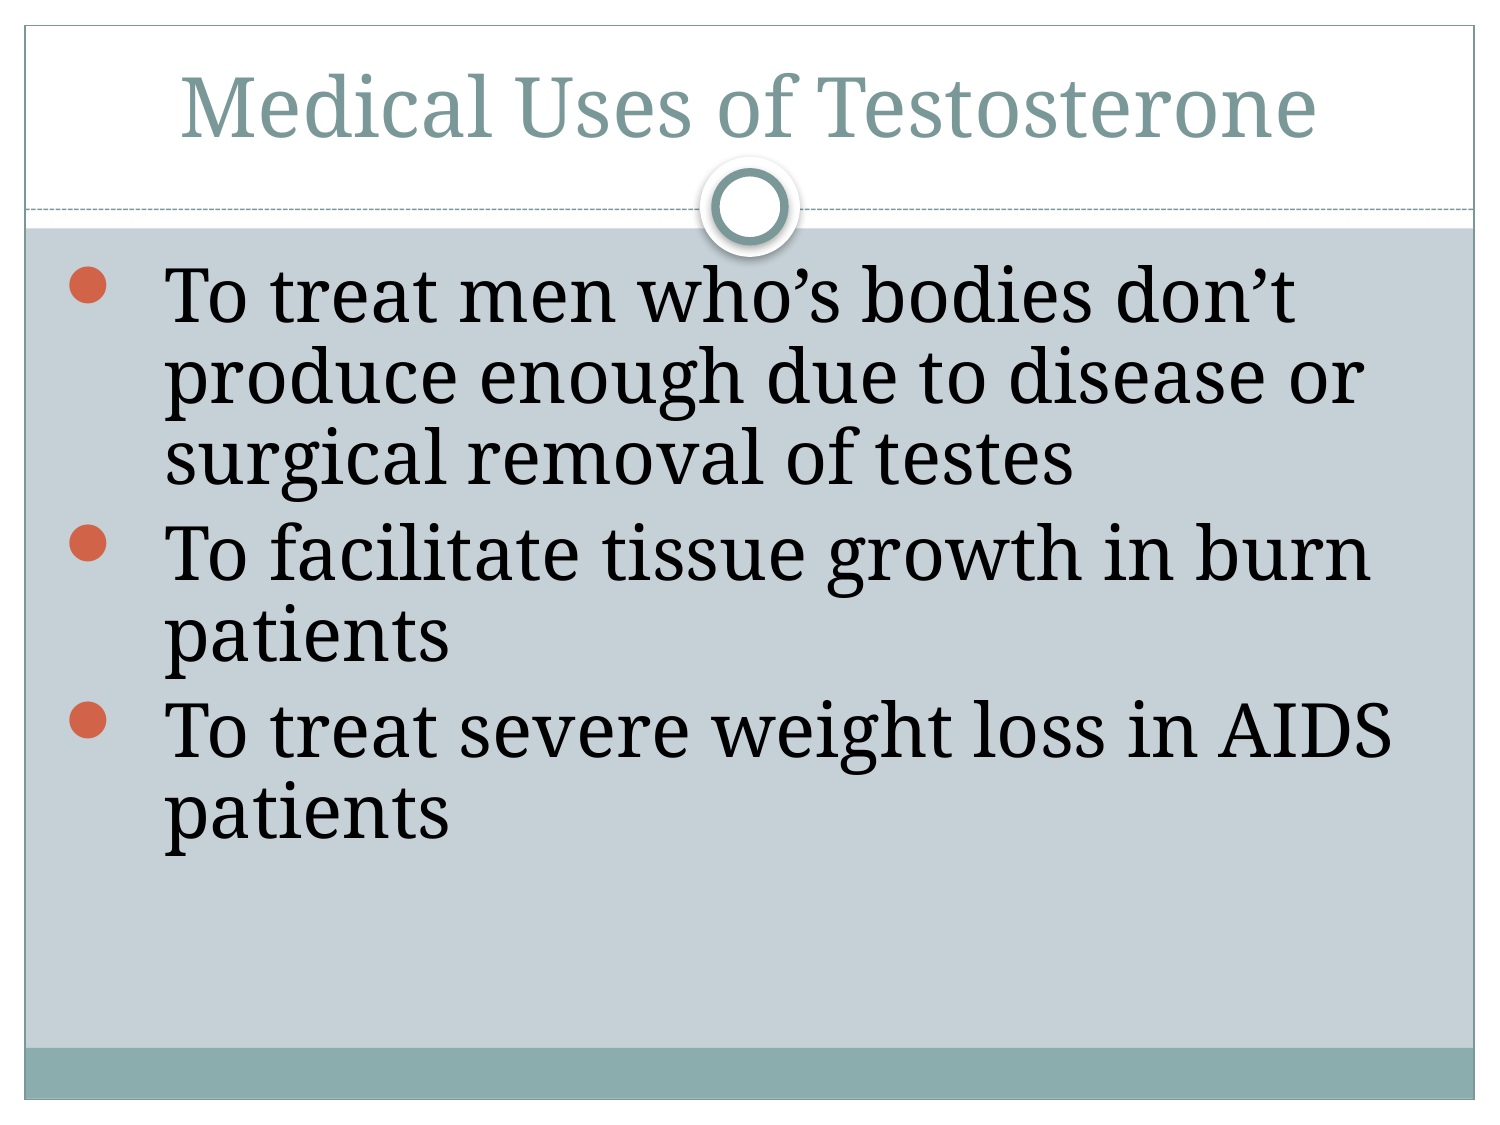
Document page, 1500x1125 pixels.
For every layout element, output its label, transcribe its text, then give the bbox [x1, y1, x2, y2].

list To treat men who’s bodies don’t produce enough due to disease or surgical removal of testes To facilitate tissue growth in burn patients To treat severe weight loss in AIDS patients [49, 250, 1445, 1001]
title Medical Uses of Testosterone [49, 37, 1450, 162]
